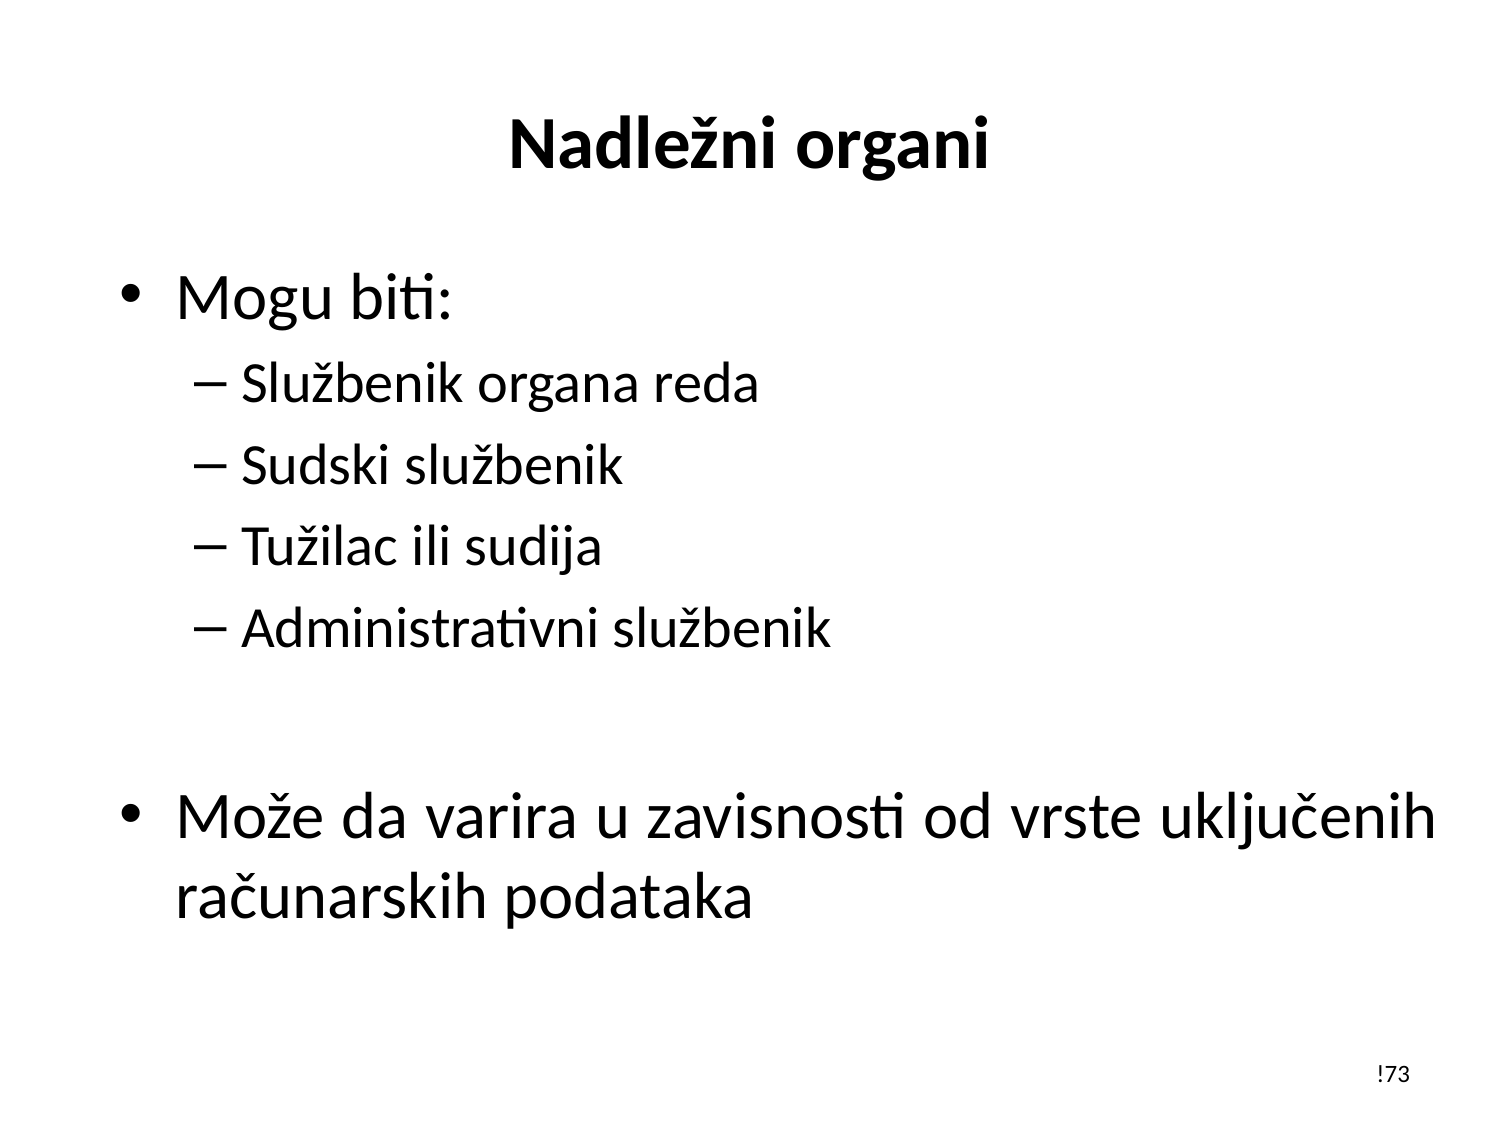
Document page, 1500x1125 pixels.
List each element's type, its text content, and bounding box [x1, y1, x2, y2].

list Mogu biti: Službenik organa reda Sudski službenik Tužilac ili sudija Administrativni službenik Može da varira u zavisnosti od vrste uključenih računarskih podataka [103, 244, 1455, 988]
title Nadležni organi [74, 44, 1426, 233]
slide_number !73 [1074, 1042, 1425, 1103]
